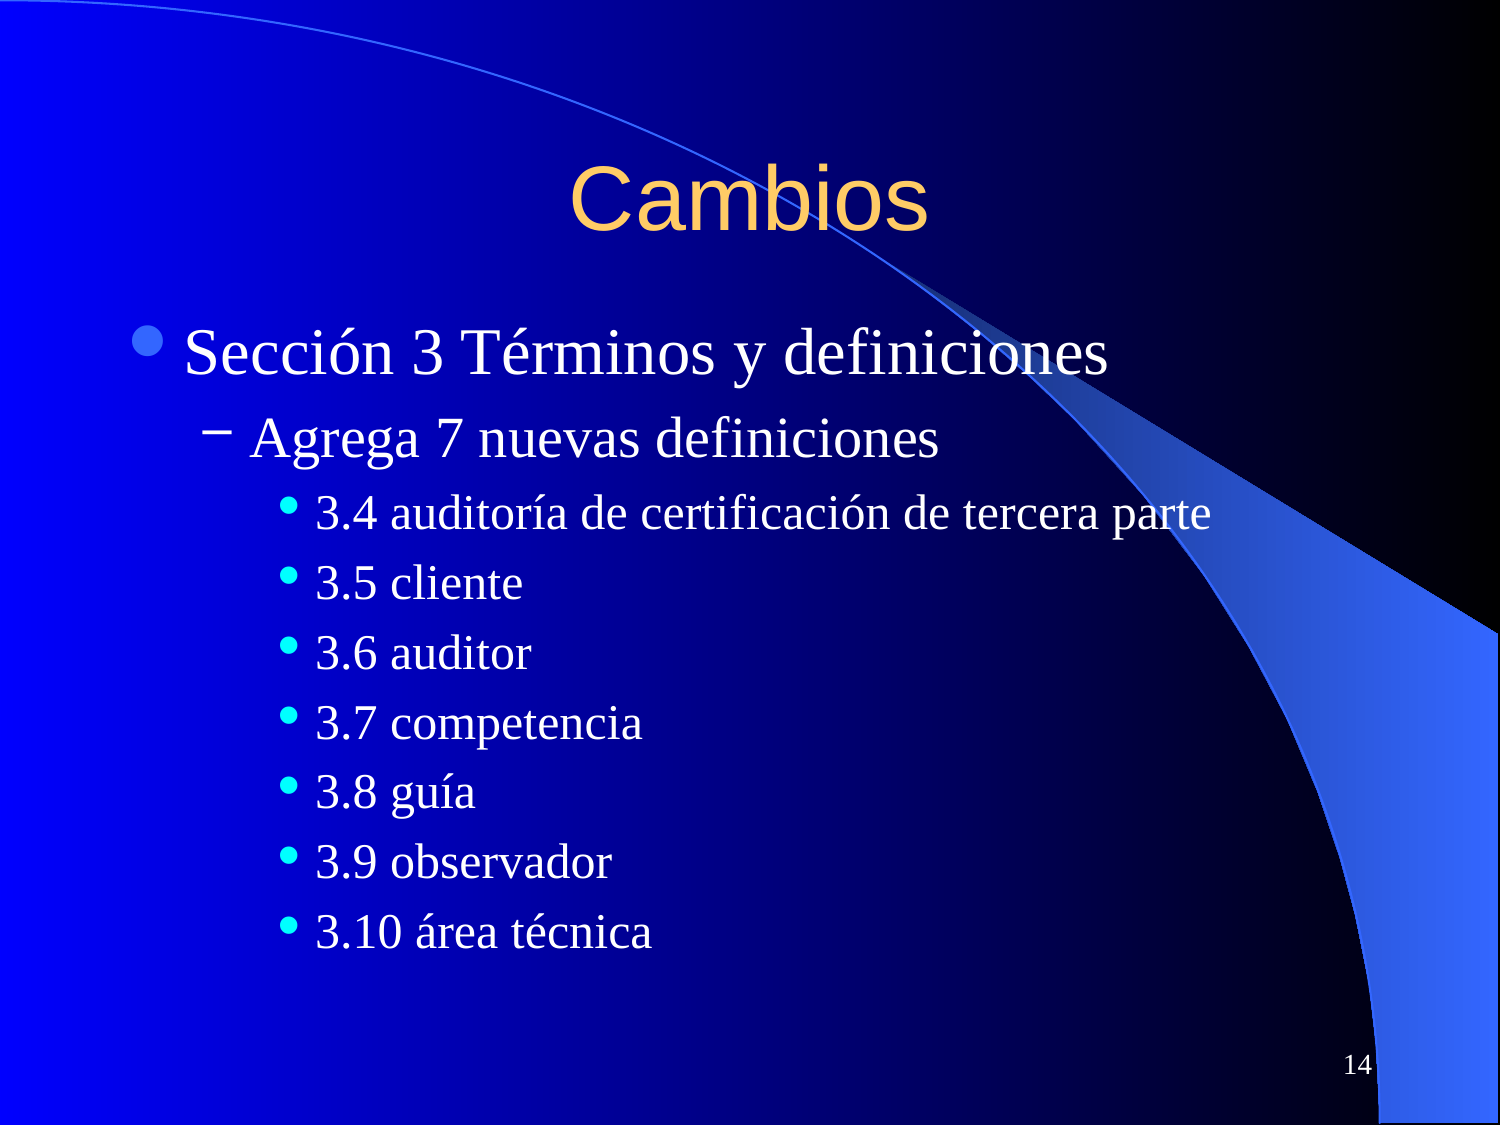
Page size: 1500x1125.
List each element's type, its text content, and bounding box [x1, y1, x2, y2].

list Sección 3 Términos y definiciones Agrega 7 nuevas definiciones 3.4 auditoría de certificación de tercera parte 3.5 cliente 3.6 auditor 3.7 competencia 3.8 guía 3.9 observador 3.10 área técnica [112, 299, 1388, 1001]
title Cambios [112, 99, 1388, 288]
slide_number 14 [1074, 1024, 1388, 1101]
